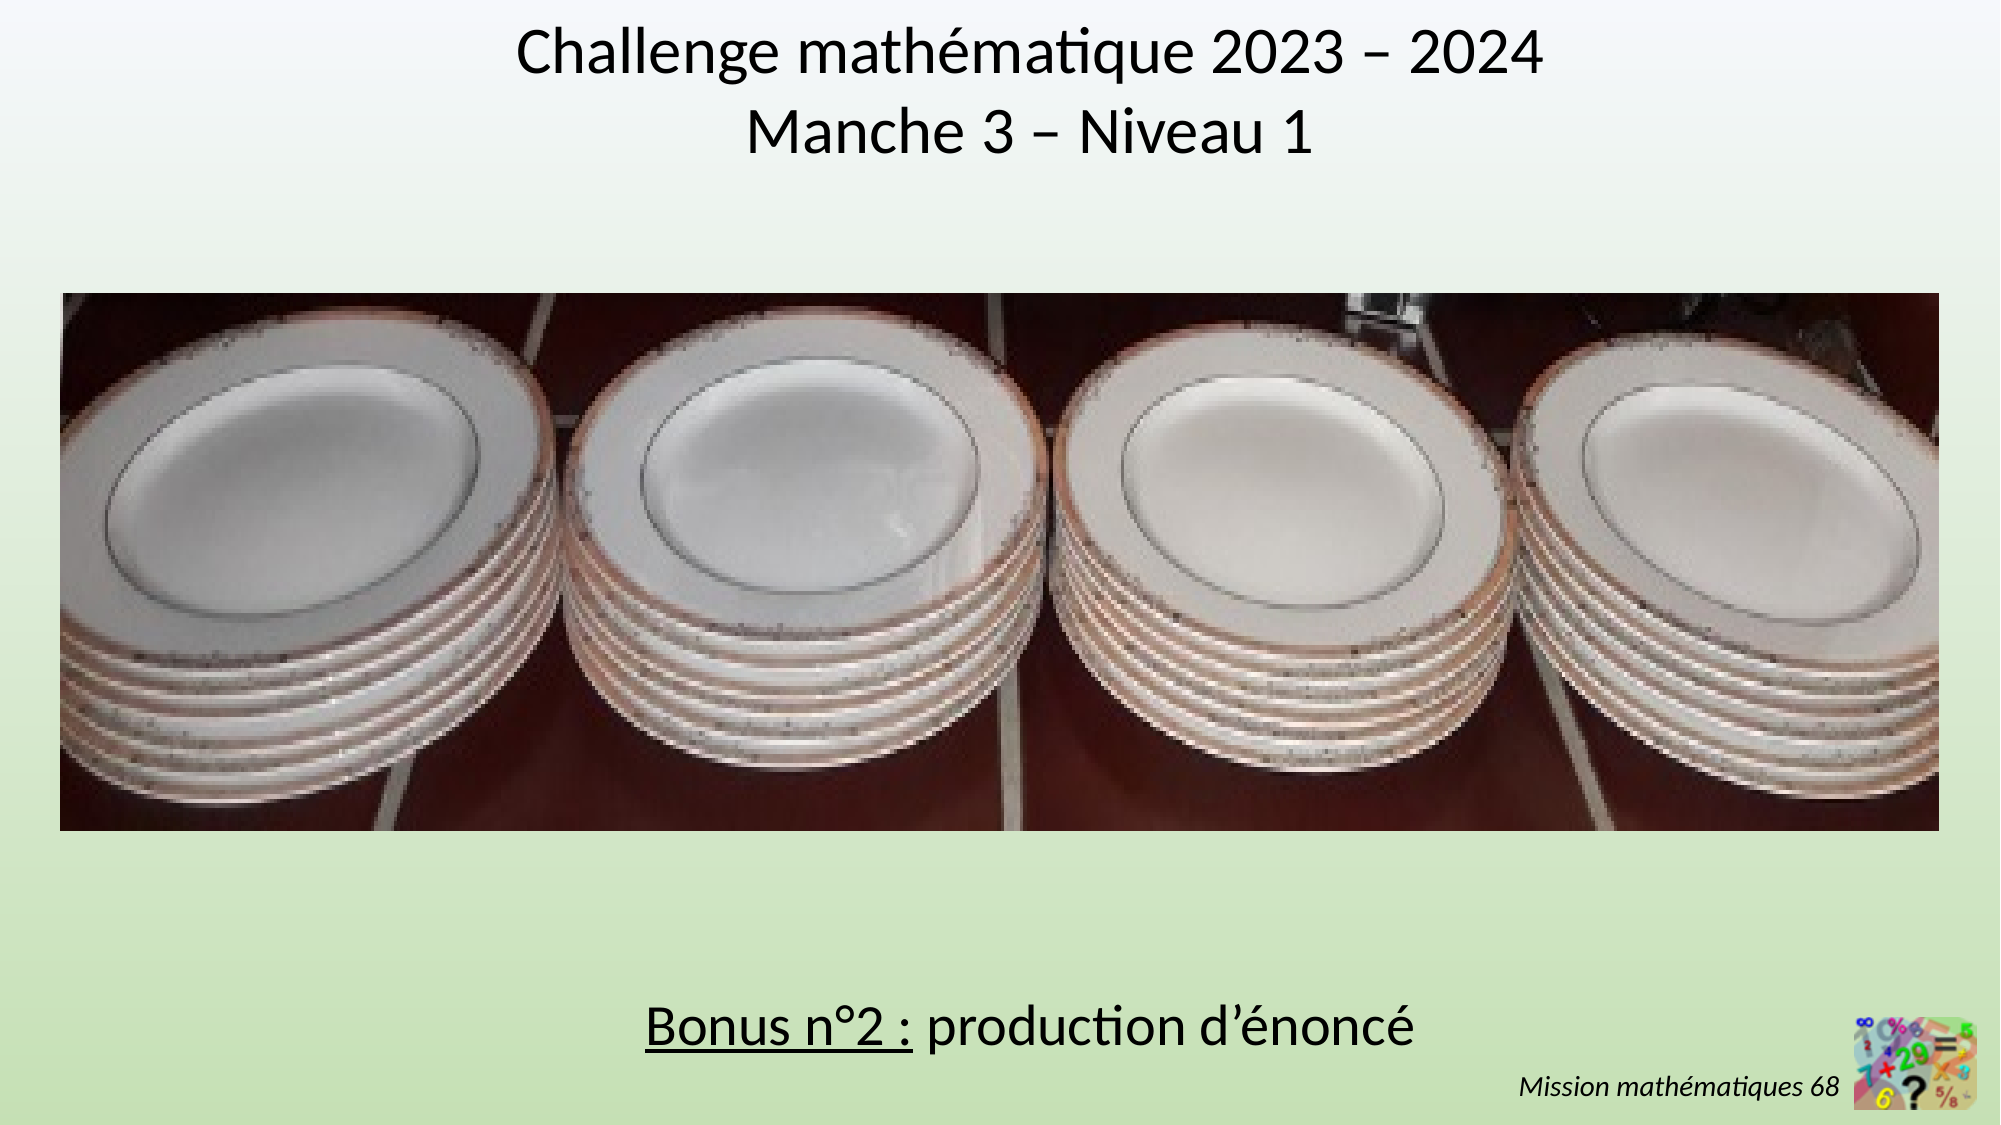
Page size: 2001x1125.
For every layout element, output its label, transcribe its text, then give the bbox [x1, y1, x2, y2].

text_box Challenge mathématique 2023 – 2024 Manche 3 – Niveau 1 Bonus n°2 : production d’énoncé [84, 0, 1977, 1065]
text_box Mission mathématiques 68 [1501, 1059, 1854, 1110]
picture [1854, 1017, 1977, 1110]
picture [60, 293, 1939, 832]
